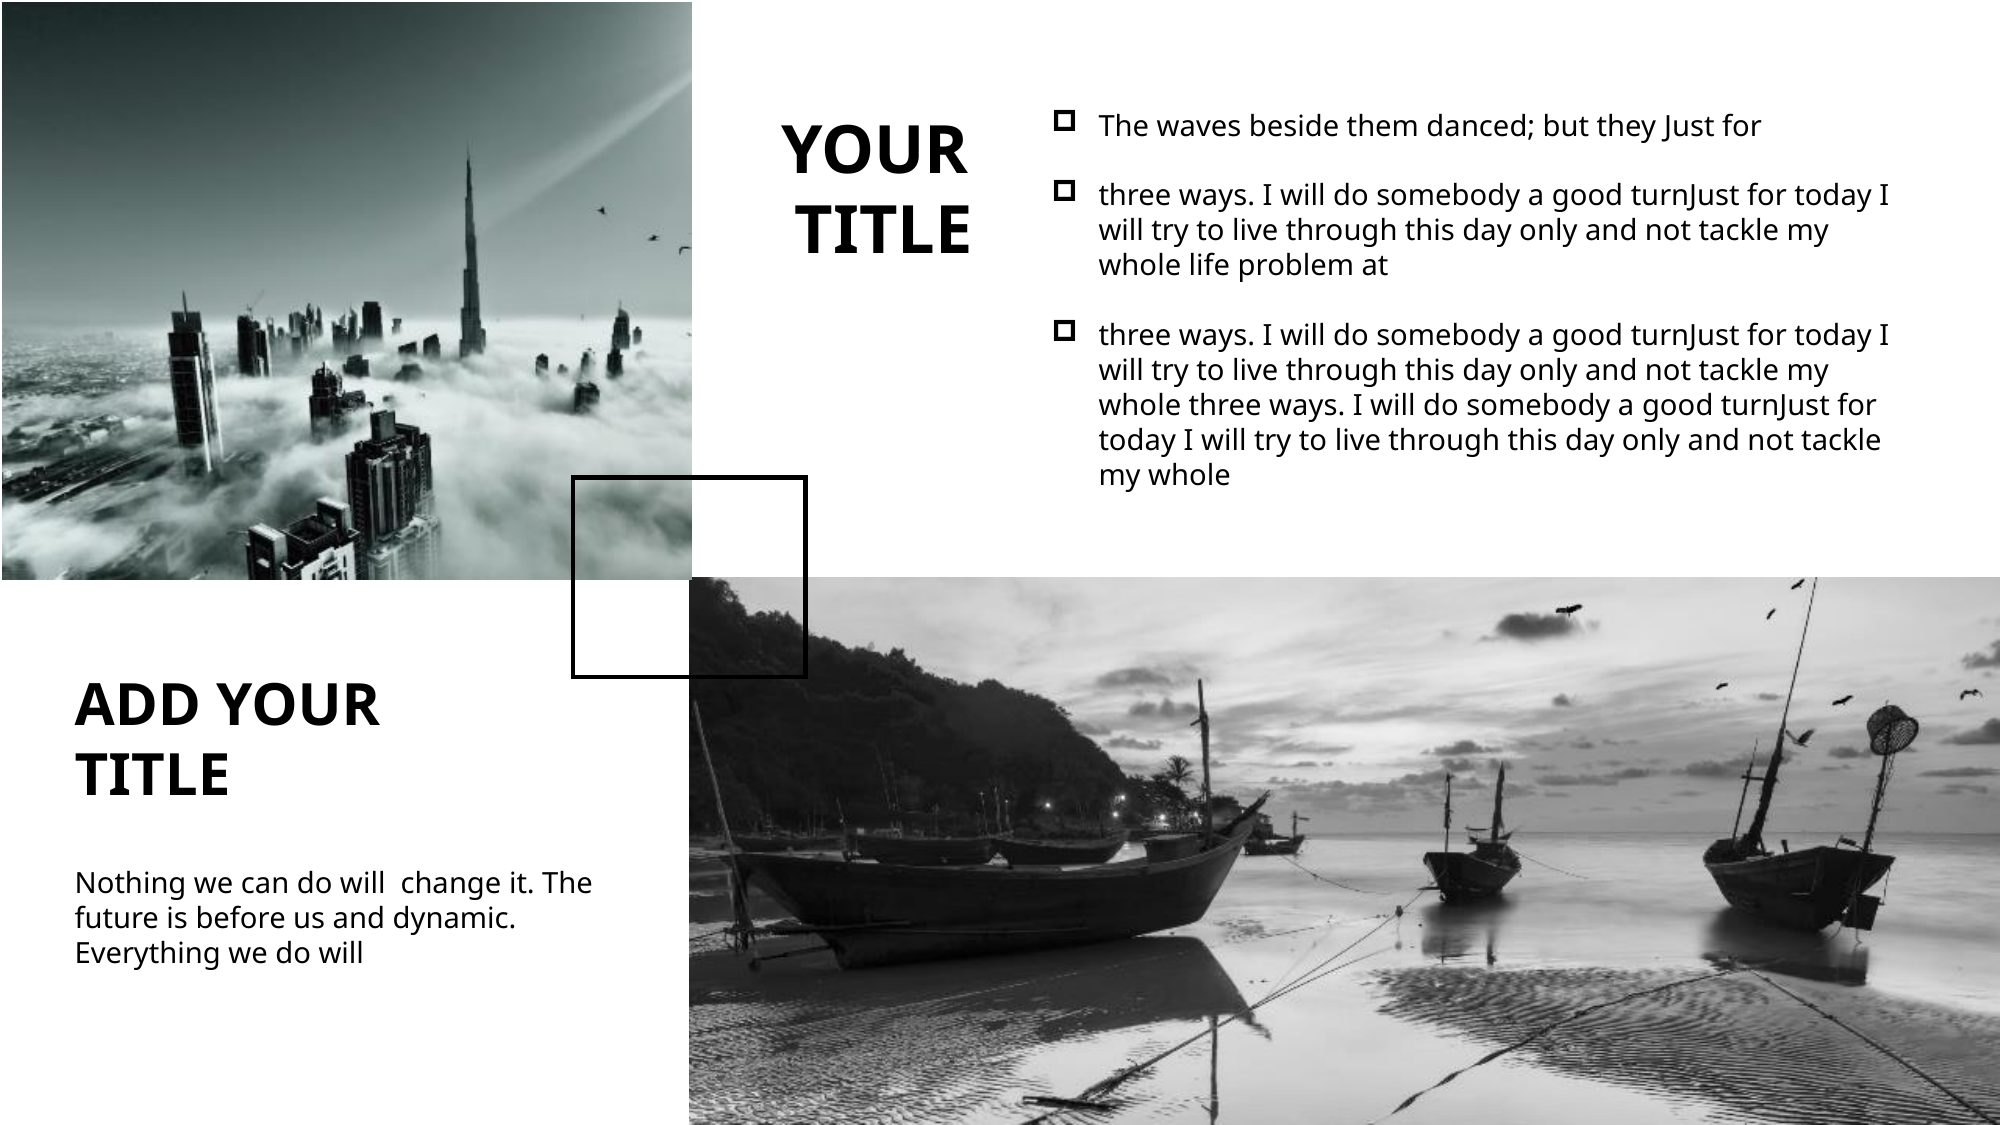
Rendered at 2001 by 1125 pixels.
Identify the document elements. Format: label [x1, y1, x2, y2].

text_box [2, 2, 2000, 1125]
